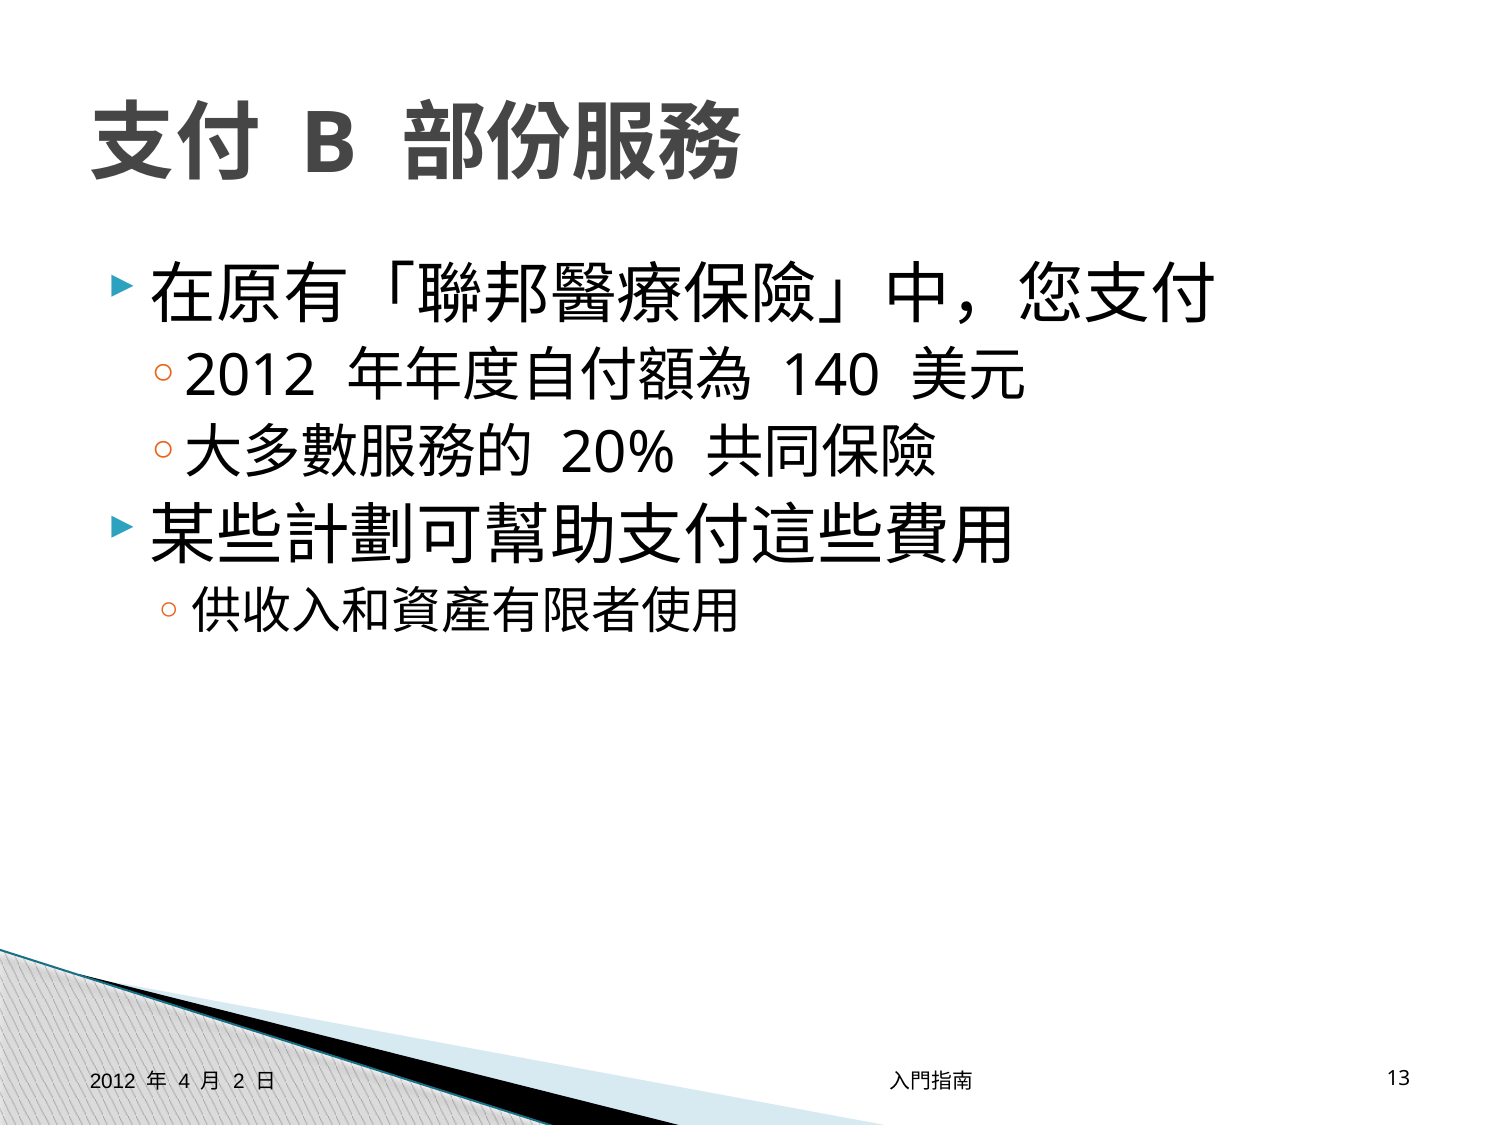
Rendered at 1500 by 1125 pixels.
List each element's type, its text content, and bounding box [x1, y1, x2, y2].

list 在原有「聯邦醫療保險」中，您支付 2012 年年度自付額為 140 美元 大多數服務的 20% 共同保險 某些計劃可幫助支付這些費用 供收入和資產有限者使用 [75, 243, 1425, 986]
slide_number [75, 1040, 425, 1100]
title 支付 B 部份服務 [75, 45, 1425, 233]
slide_number 13 [1074, 1040, 1425, 1100]
footer 入門指南 [512, 1040, 988, 1100]
